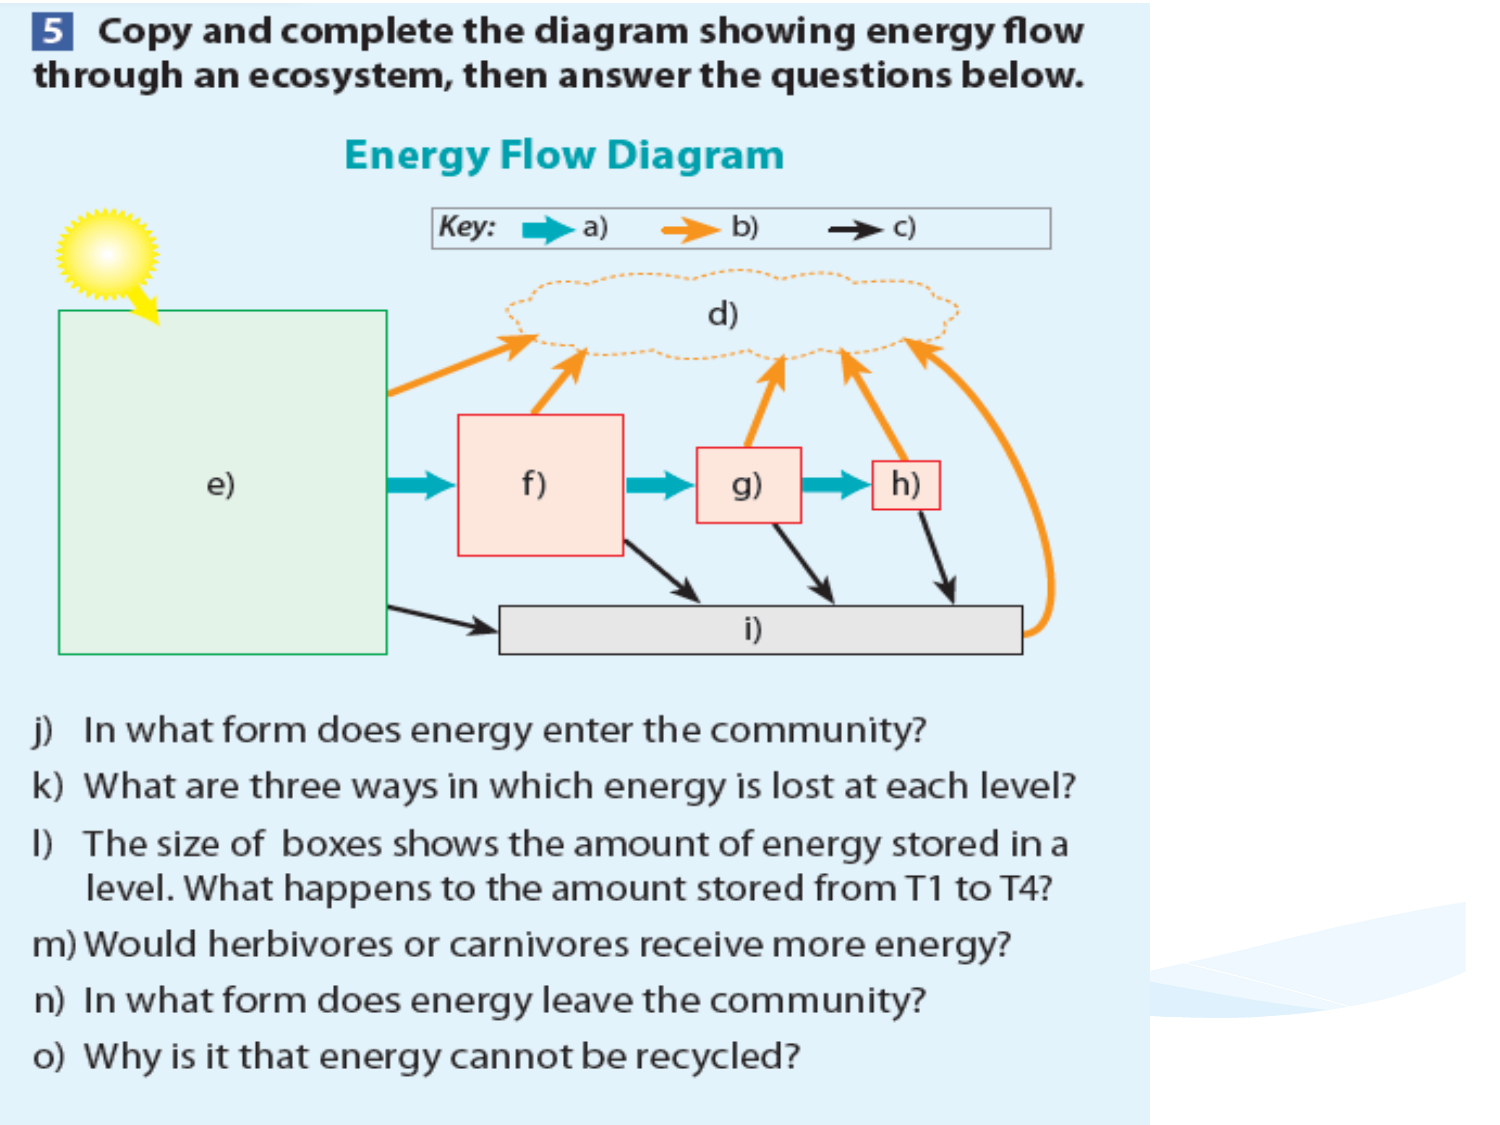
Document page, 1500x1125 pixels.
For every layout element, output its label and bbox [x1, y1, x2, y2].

picture [0, 2, 1151, 1125]
